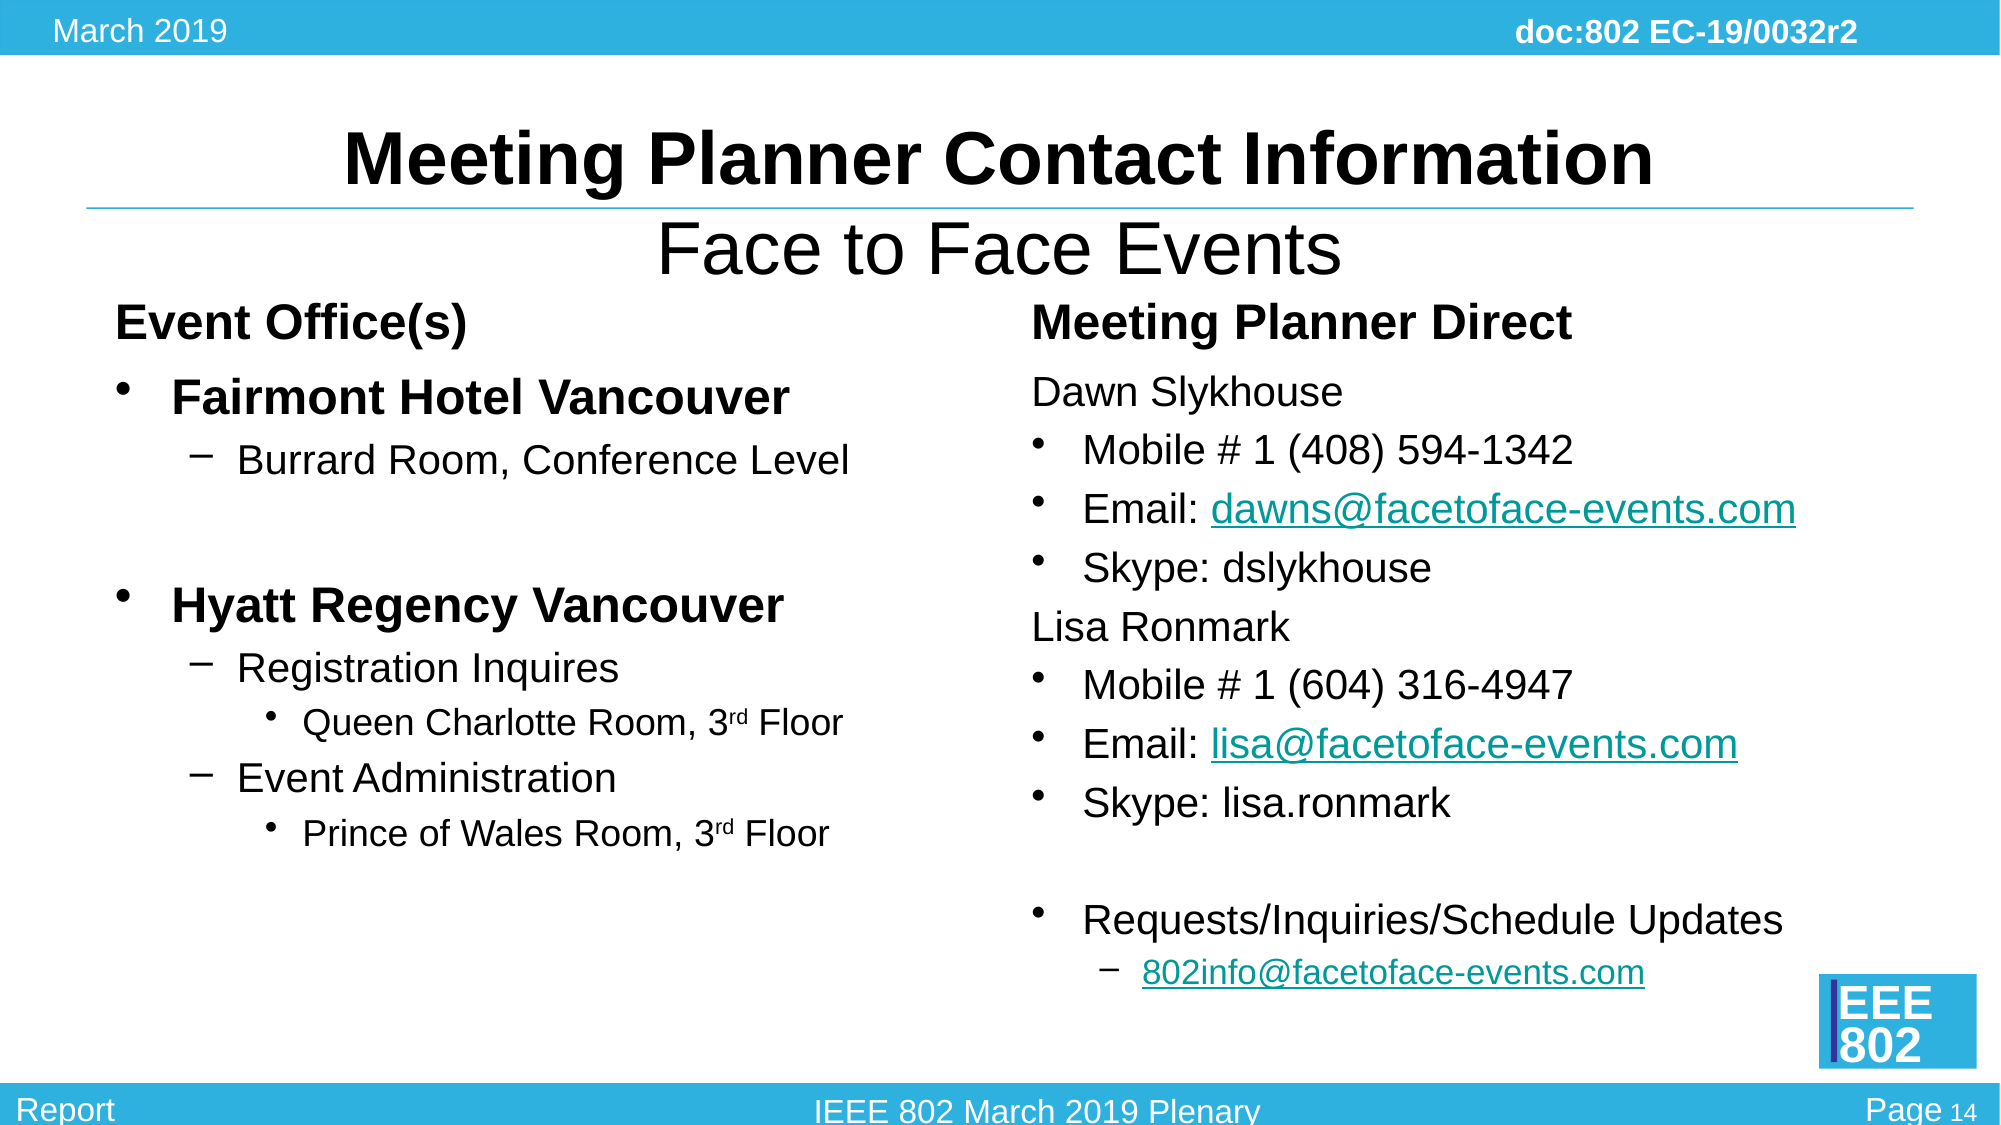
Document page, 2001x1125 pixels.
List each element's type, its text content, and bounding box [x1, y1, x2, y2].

title Meeting Planner Contact Information Face to Face Events [99, 105, 1900, 294]
list Meeting Planner Direct [1015, 251, 1900, 357]
list Dawn Slykhouse Mobile # 1 (408) 594-1342 Email: dawns@facetoface-events.com Skype: dslykhouse Lisa Ronmark Mobile # 1 (604) 316-4947 Email: lisa@facetoface-events.com Skype: lisa.ronmark Requests/Inquiries/Schedule Updates 802info@facetoface-events.com [1016, 356, 1933, 1005]
list Fairmont Hotel Vancouver Burrard Room, Conference Level Hyatt Regency Vancouver Registration Inquires Queen Charlotte Room, 3rd Floor Event Administration Prince of Wales Room, 3rd Floor [99, 356, 984, 1005]
list Event Office(s) [99, 251, 984, 356]
